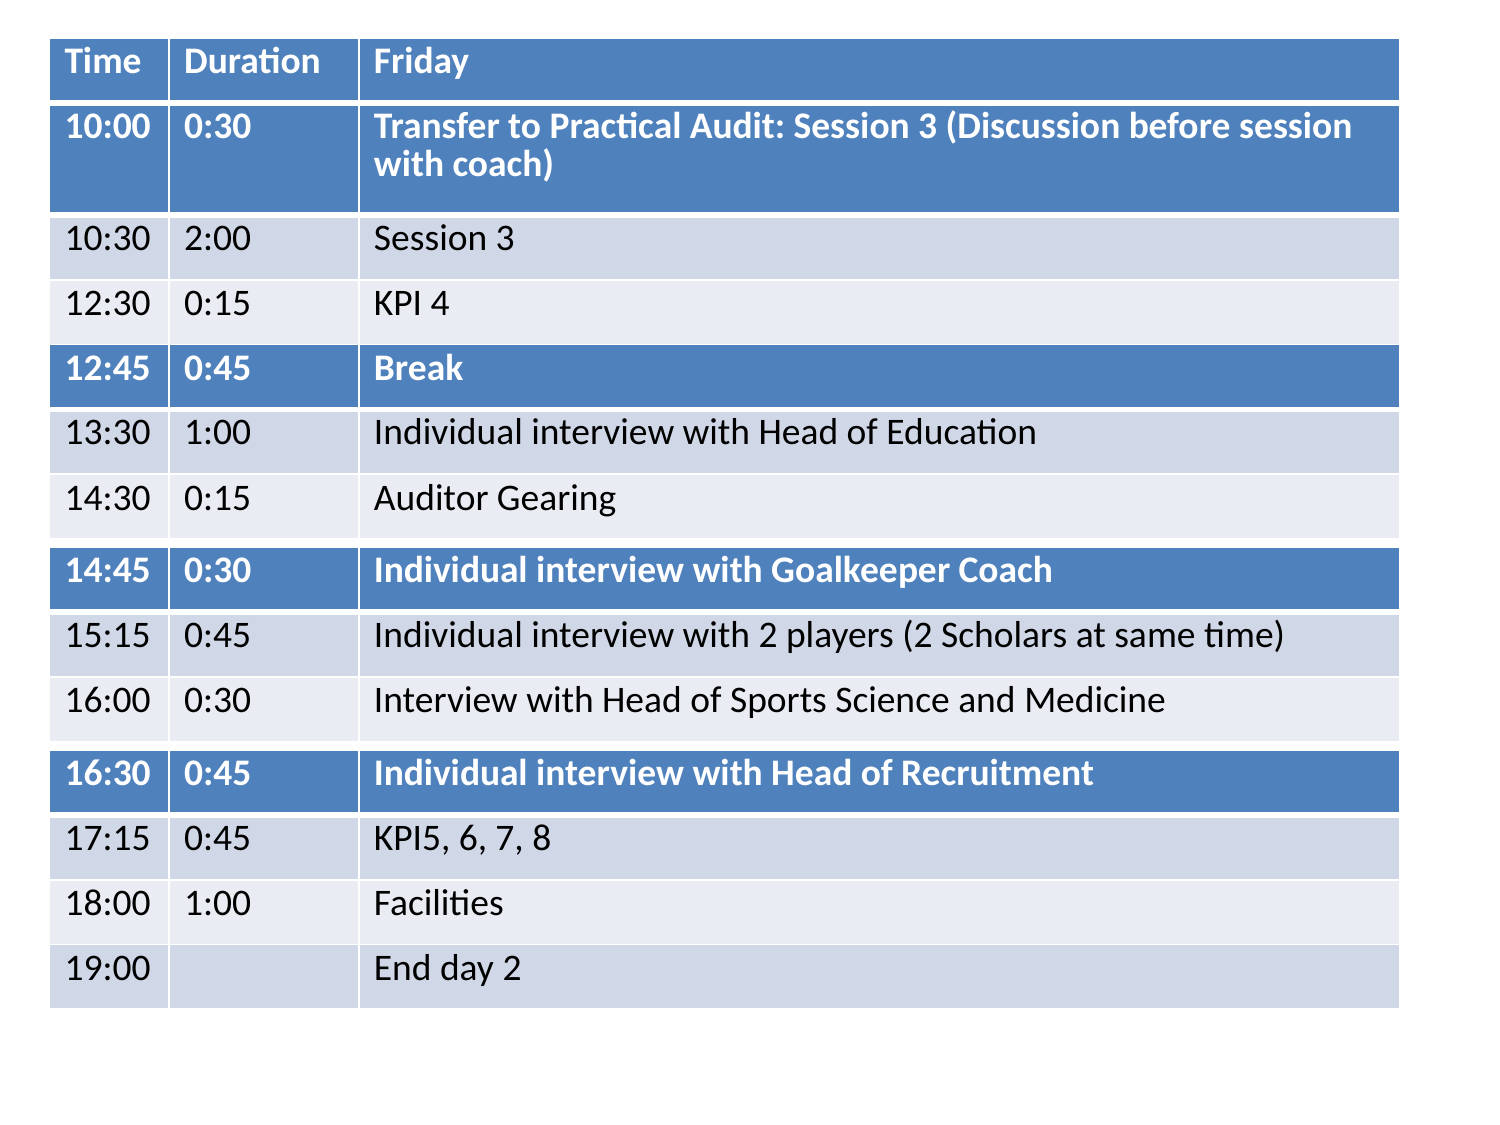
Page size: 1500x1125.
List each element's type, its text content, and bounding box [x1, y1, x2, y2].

table_cell 2:00 [170, 218, 358, 279]
table_cell 15:15 [50, 615, 168, 676]
table_cell KPI 4 [360, 281, 1399, 344]
table_cell Session 3 [360, 218, 1399, 279]
table_header Individual interview with Head of Recruitment [360, 751, 1399, 812]
table_cell End day 2 [360, 945, 1399, 1008]
table_header 14:45 [50, 548, 168, 609]
table_cell 0:30 [170, 678, 358, 741]
table_header 0:45 [170, 751, 358, 812]
table_header 0:30 [170, 106, 358, 212]
table_cell 14:30 [50, 475, 168, 538]
table_cell Interview with Head of Sports Science and Medicine [360, 678, 1399, 741]
table_cell Individual interview with 2 players (2 Scholars at same time) [360, 615, 1399, 676]
table_header Break [360, 345, 1399, 407]
table_cell 12:30 [50, 281, 168, 344]
table_cell Auditor Gearing [360, 475, 1399, 538]
table_header Friday [360, 39, 1399, 100]
table_cell 13:30 [50, 412, 168, 473]
table_header Transfer to Practical Audit: Session 3 (Discussion before session with coach) [360, 106, 1399, 212]
table_cell KPI5, 6, 7, 8 [360, 818, 1399, 879]
table_header Individual interview with Goalkeeper Coach [360, 548, 1399, 609]
table_cell 17:15 [50, 818, 168, 879]
table_cell 16:00 [50, 678, 168, 741]
table_header 16:30 [50, 751, 168, 812]
table_cell 0:15 [170, 475, 358, 538]
table_cell [170, 945, 358, 1008]
table_cell 10:30 [50, 218, 168, 279]
table_cell 1:00 [170, 881, 358, 944]
table_cell 0:45 [170, 818, 358, 879]
table_header Time [50, 39, 168, 100]
table_cell 19:00 [50, 945, 168, 1008]
table_header 0:45 [170, 345, 358, 407]
table_cell 18:00 [50, 881, 168, 944]
table_cell 0:45 [170, 615, 358, 676]
table_header 12:45 [50, 345, 168, 407]
table_cell 0:15 [170, 281, 358, 344]
table_header Duration [170, 39, 358, 100]
table_header 10:00 [50, 106, 168, 212]
table_cell Facilities [360, 881, 1399, 944]
table_cell 1:00 [170, 412, 358, 473]
table_header 0:30 [170, 548, 358, 609]
table_cell Individual interview with Head of Education [360, 412, 1399, 473]
